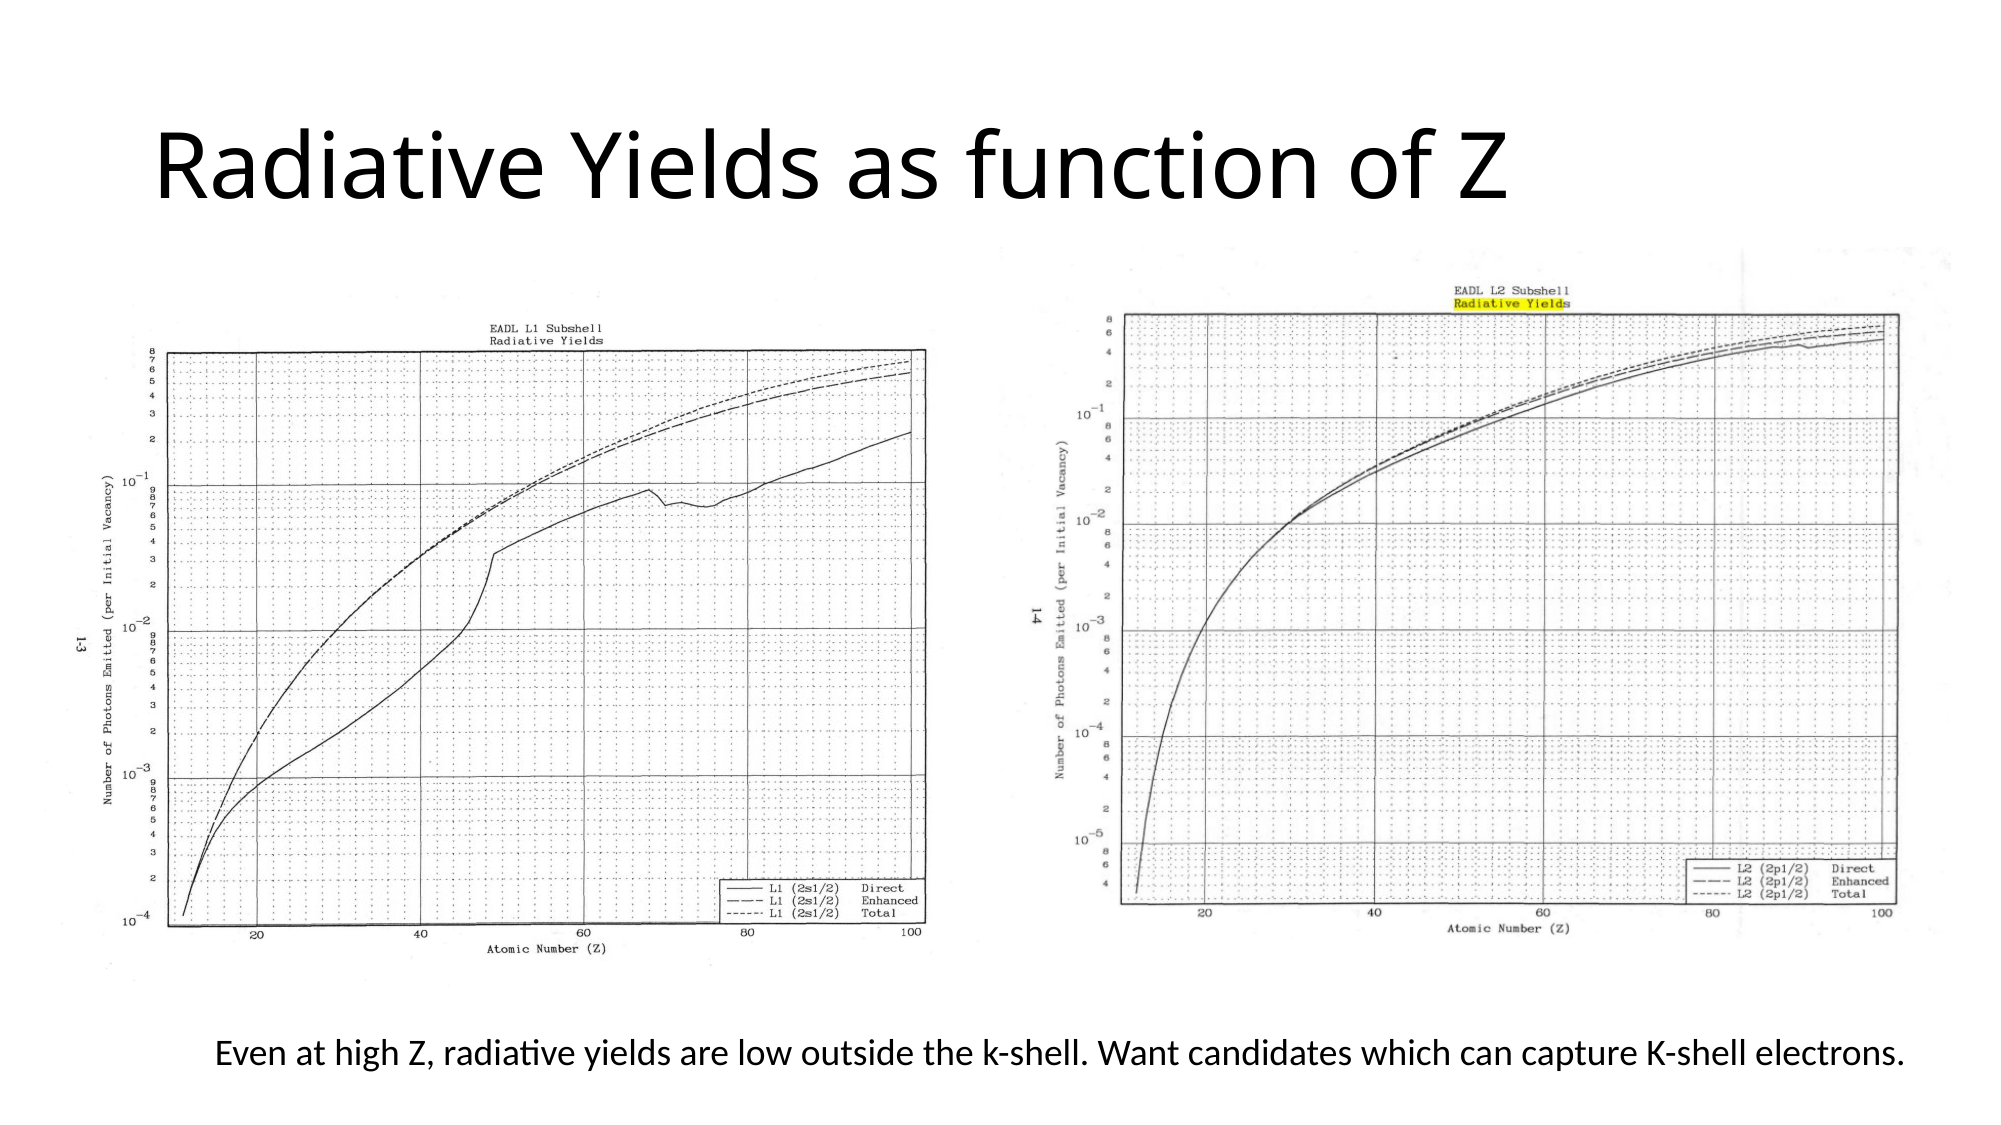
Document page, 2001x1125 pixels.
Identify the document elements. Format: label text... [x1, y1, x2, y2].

title Radiative Yields as function of Z [137, 59, 1863, 277]
text_box Even at high Z, radiative yields are low outside the k-shell. Want candidates which can capture K-shell electrons. [199, 1020, 1923, 1081]
picture [999, 247, 1951, 939]
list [42, 277, 1000, 992]
